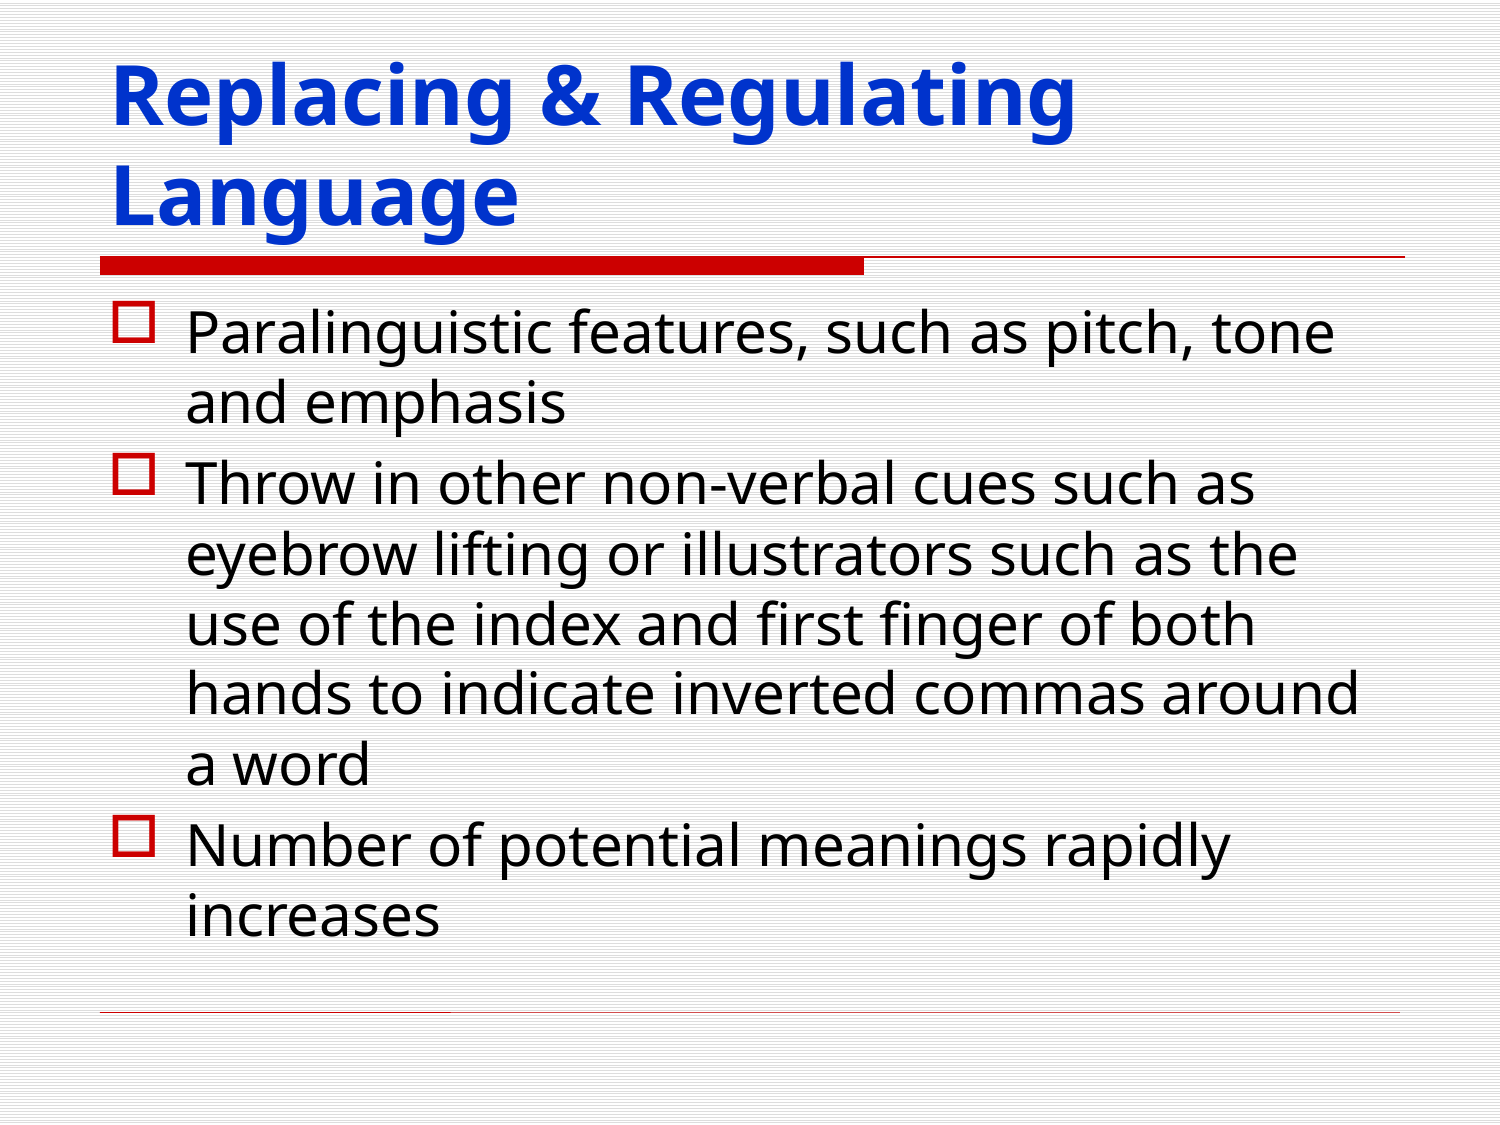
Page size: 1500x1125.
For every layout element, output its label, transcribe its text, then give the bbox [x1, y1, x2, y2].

title Replacing & Regulating Language [93, 49, 1407, 250]
list Paralinguistic features, such as pitch, tone and emphasis Throw in other non-verbal cues such as eyebrow lifting or illustrators such as the use of the index and first finger of both hands to indicate inverted commas around a word Number of potential meanings rapidly increases [92, 287, 1406, 988]
